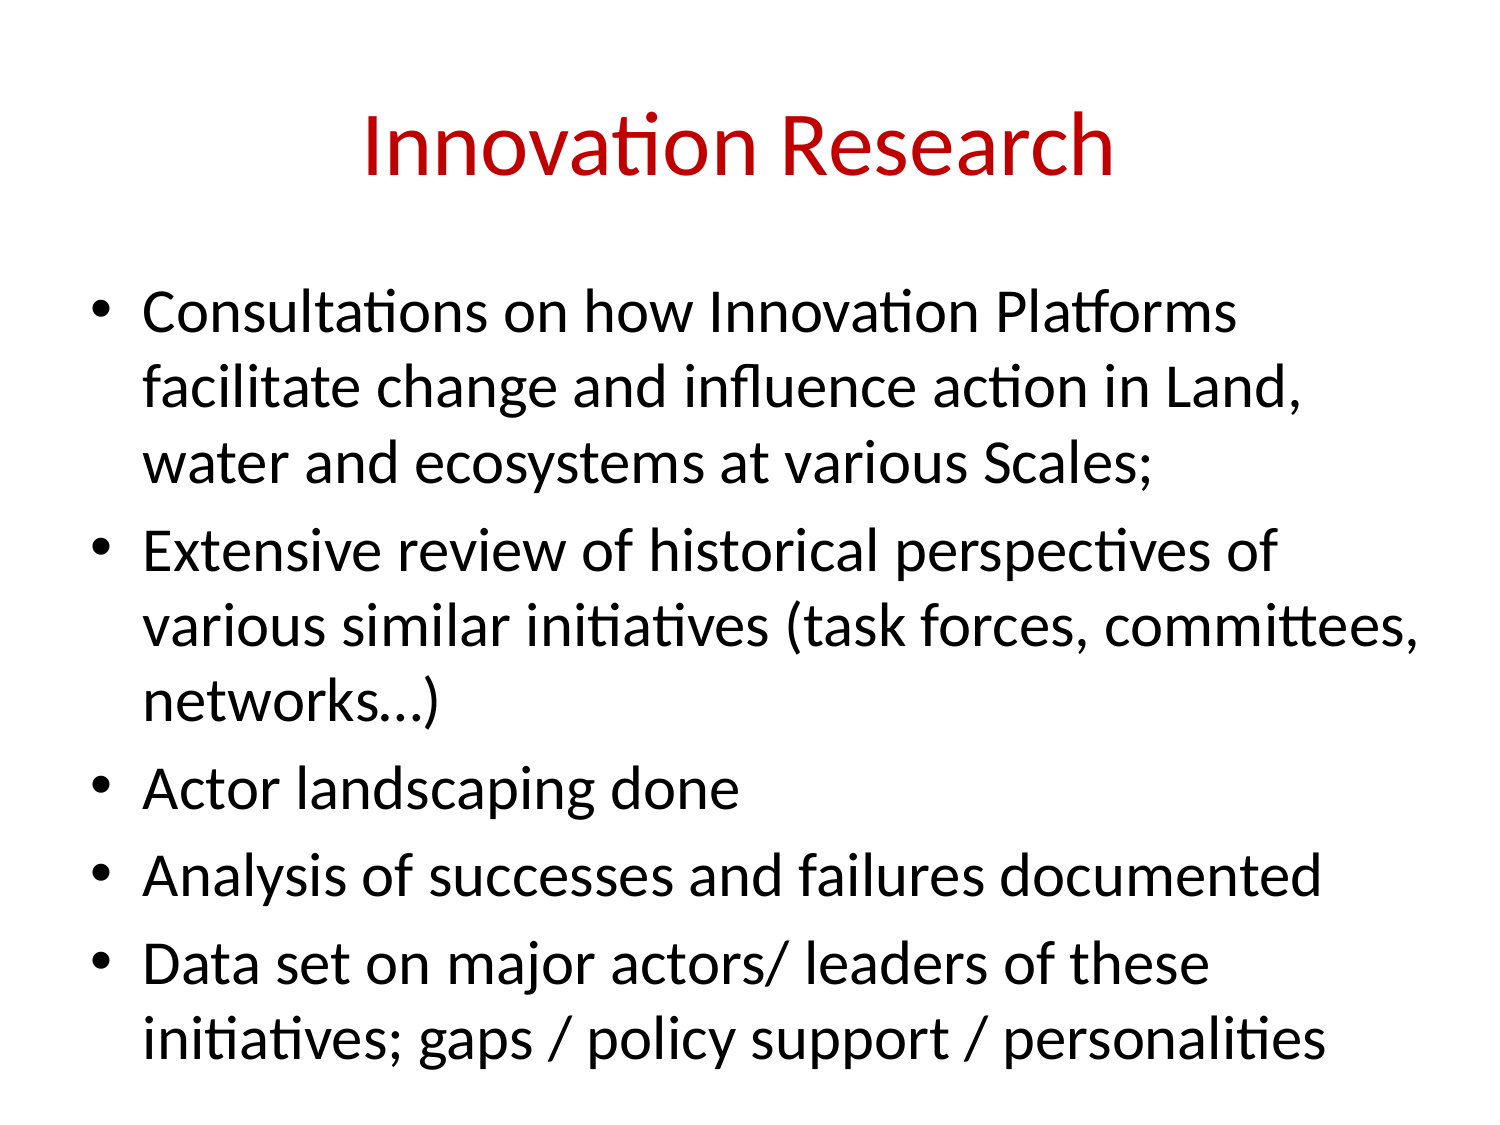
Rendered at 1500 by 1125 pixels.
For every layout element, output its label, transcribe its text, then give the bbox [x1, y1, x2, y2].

title Innovation Research [75, 45, 1425, 233]
list Consultations on how Innovation Platforms facilitate change and influence action in Land, water and ecosystems at various Scales; Extensive review of historical perspectives of various similar initiatives (task forces, committees, networks…) Actor landscaping done Analysis of successes and failures documented Data set on major actors/ leaders of these initiatives; gaps / policy support / personalities [75, 262, 1463, 1088]
